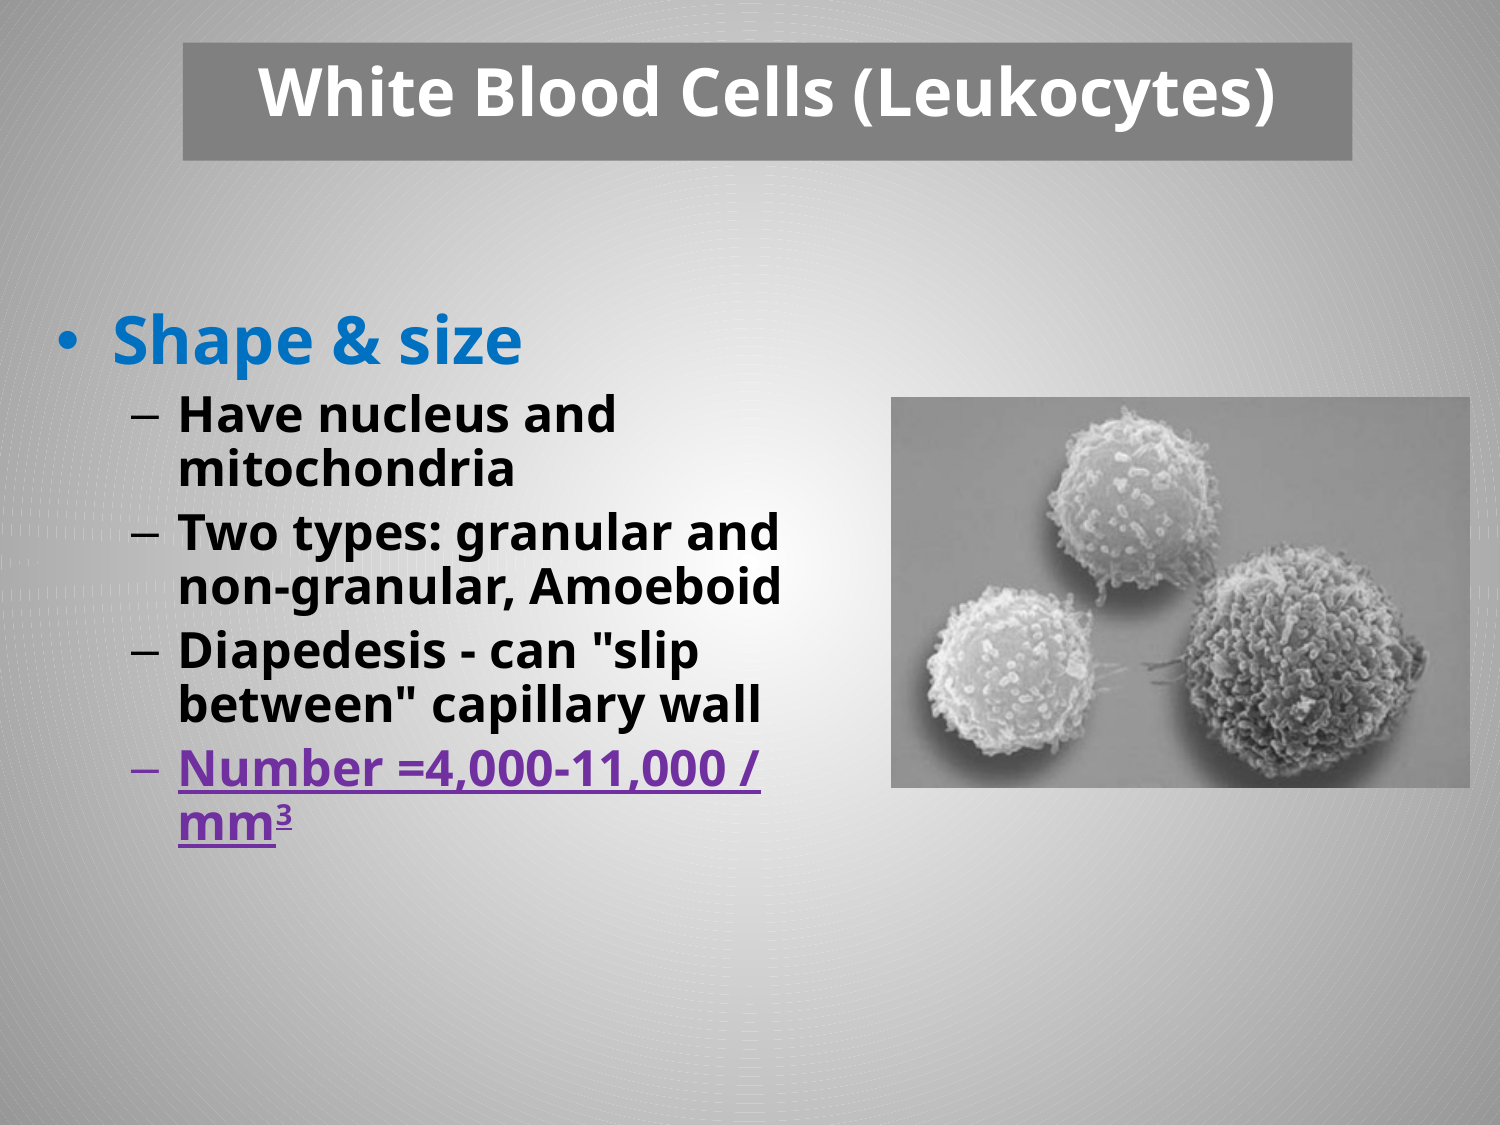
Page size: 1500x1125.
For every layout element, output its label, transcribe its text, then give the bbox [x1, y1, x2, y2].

text_box White Blood Cells (Leukocytes) [182, 42, 1353, 161]
text_box Shape & size Have nucleus and mitochondria Two types: granular and non-granular, Amoeboid Diapedesis - can "slip between" capillary wall Number =4,000-11,000 / mm3 [41, 299, 804, 1125]
picture [891, 396, 1471, 789]
